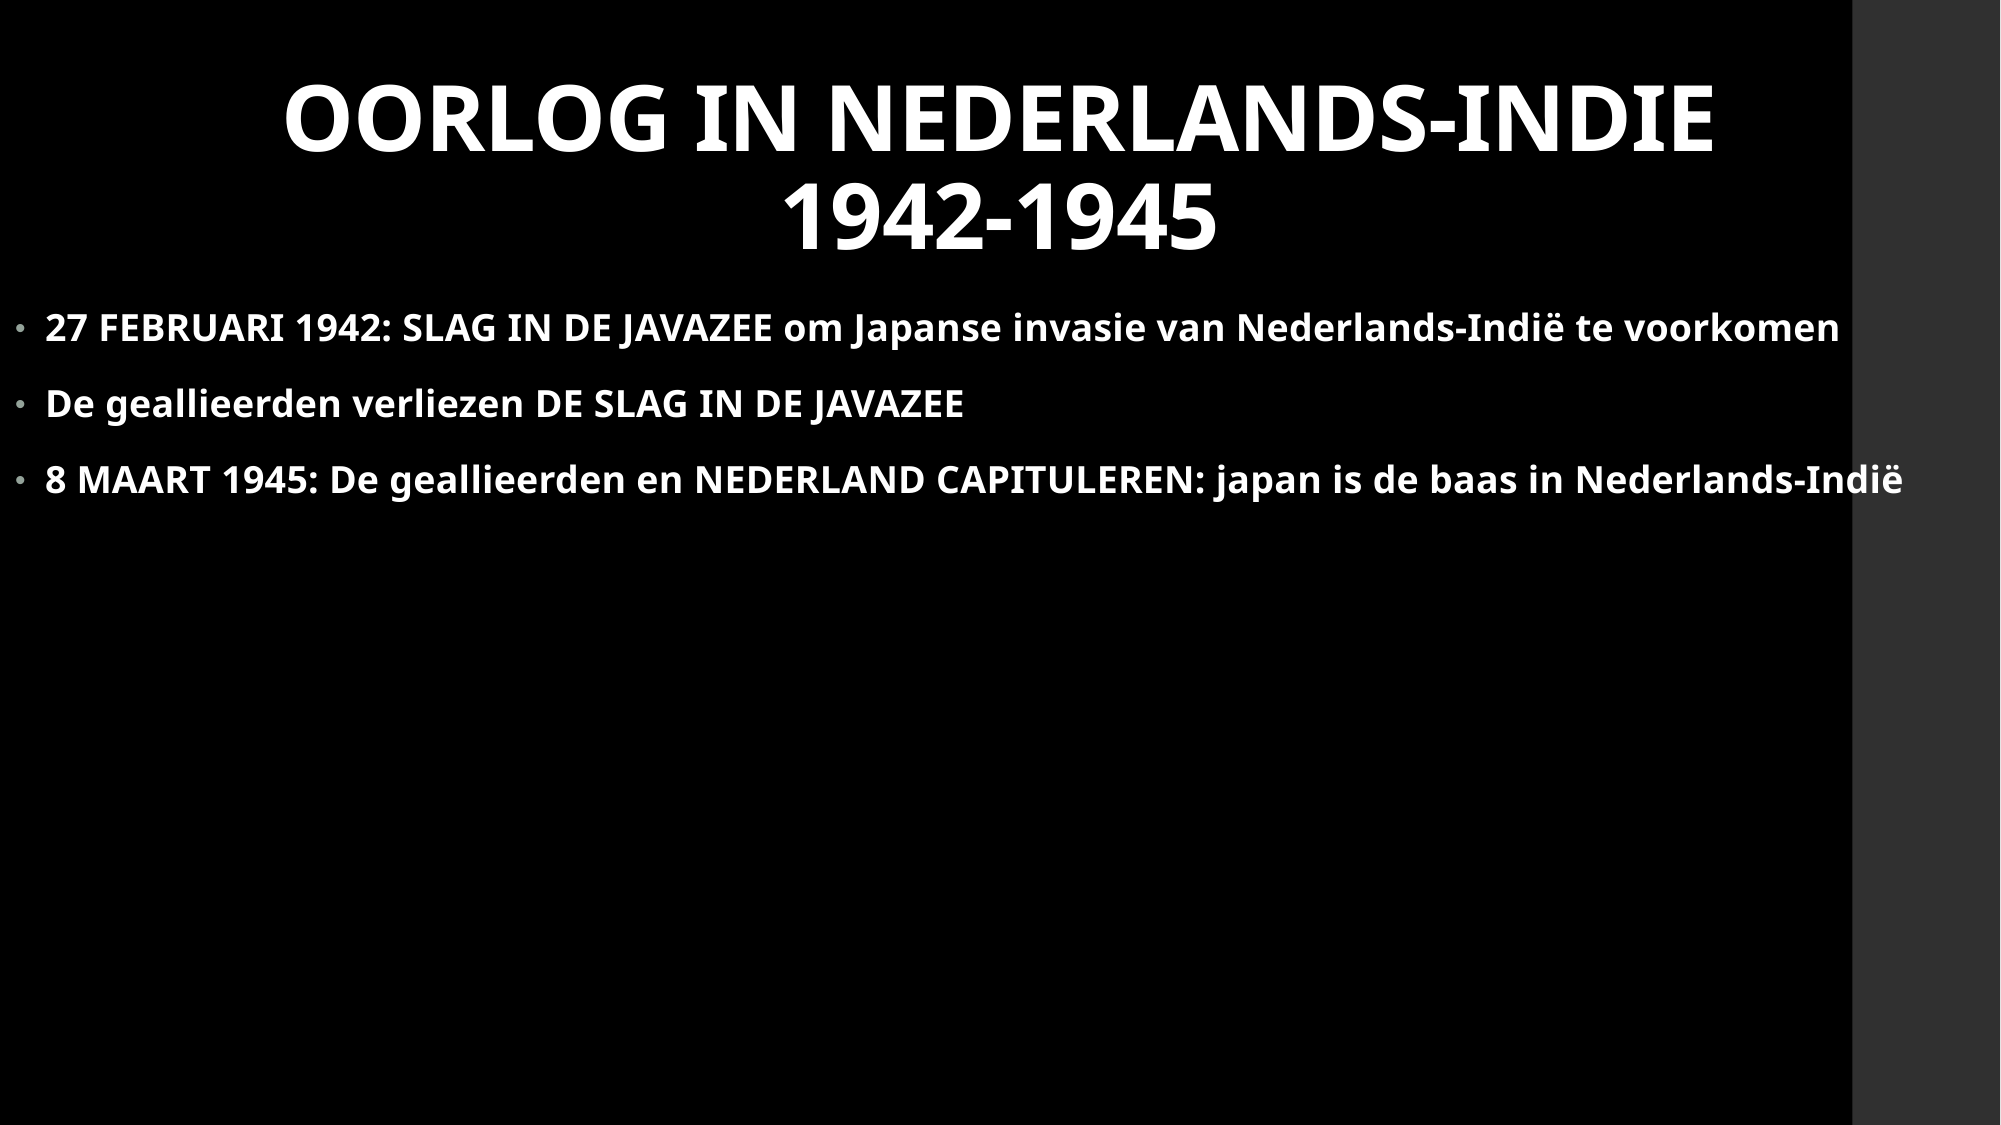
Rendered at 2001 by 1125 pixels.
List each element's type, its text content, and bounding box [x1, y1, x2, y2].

list 27 FEBRUARI 1942: SLAG IN DE JAVAZEE om Japanse invasie van Nederlands-Indië te voorkomen De geallieerden verliezen DE SLAG IN DE JAVAZEE 8 MAART 1945: De geallieerden en NEDERLAND CAPITULEREN: japan is de baas in Nederlands-Indië [0, 299, 2000, 1014]
title OORLOG IN NEDERLANDS-INDIE 1942-1945 [0, 60, 2000, 278]
